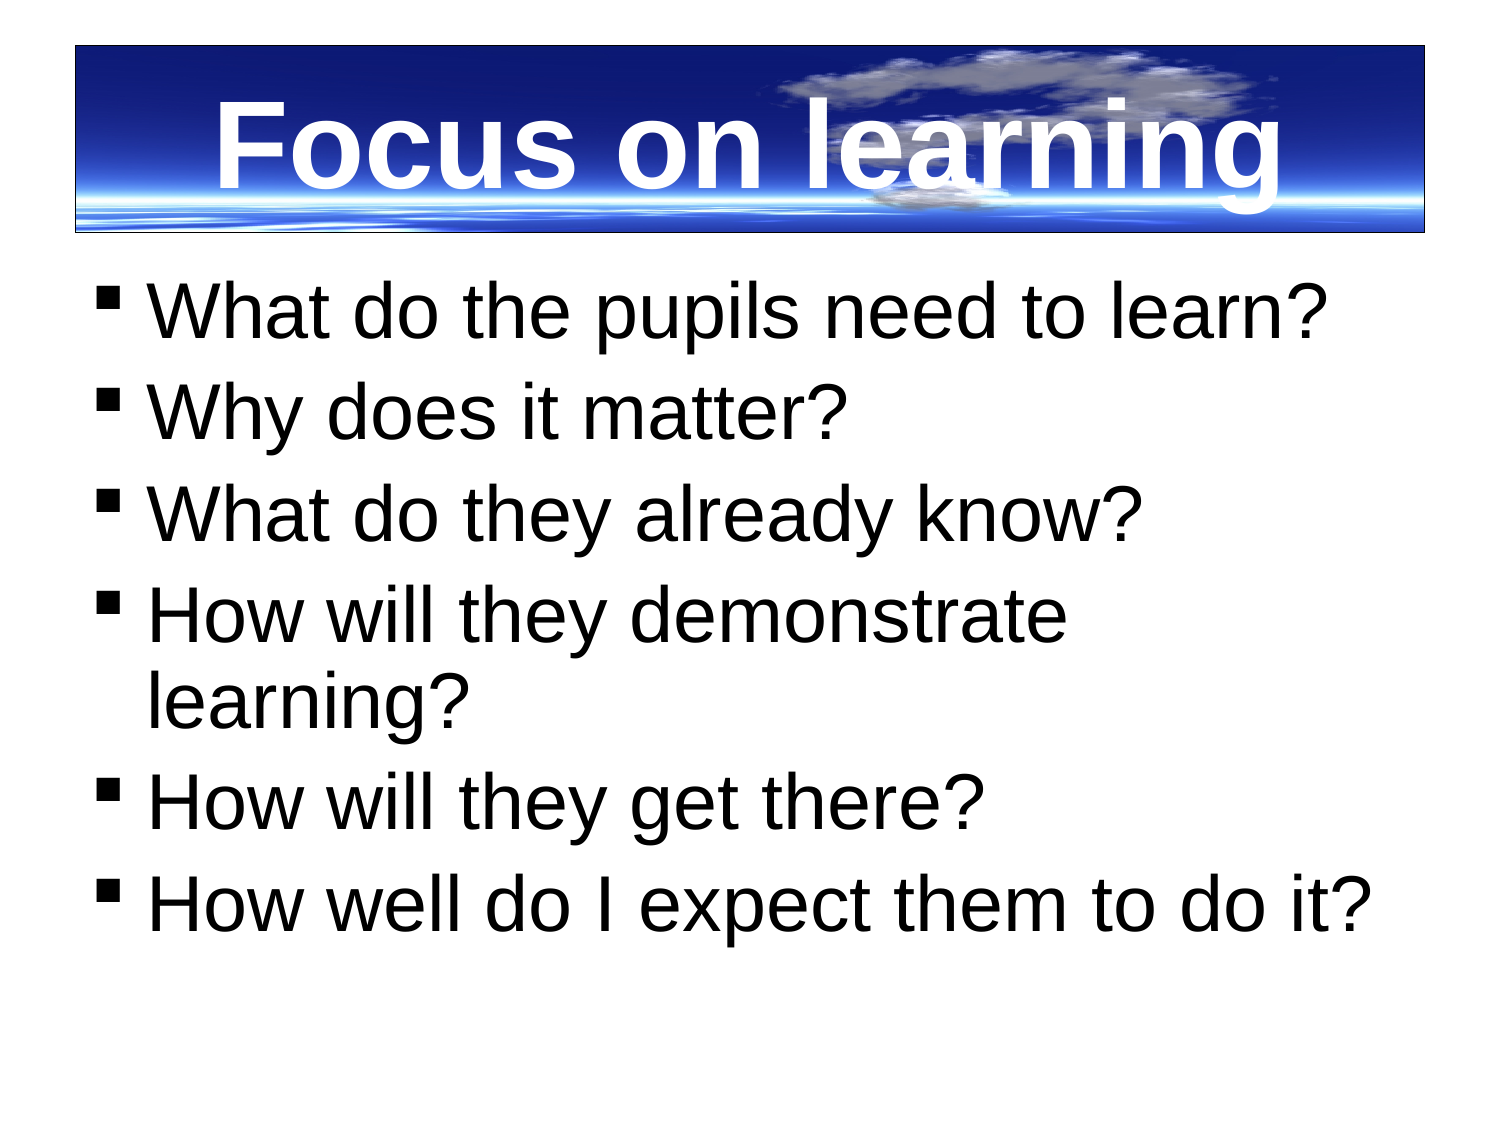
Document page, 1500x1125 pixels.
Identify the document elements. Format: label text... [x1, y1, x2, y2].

list What do the pupils need to learn? Why does it matter? What do they already know? How will they demonstrate learning? How will they get there? How well do I expect them to do it? [75, 262, 1425, 1050]
title Focus on learning [75, 45, 1425, 233]
